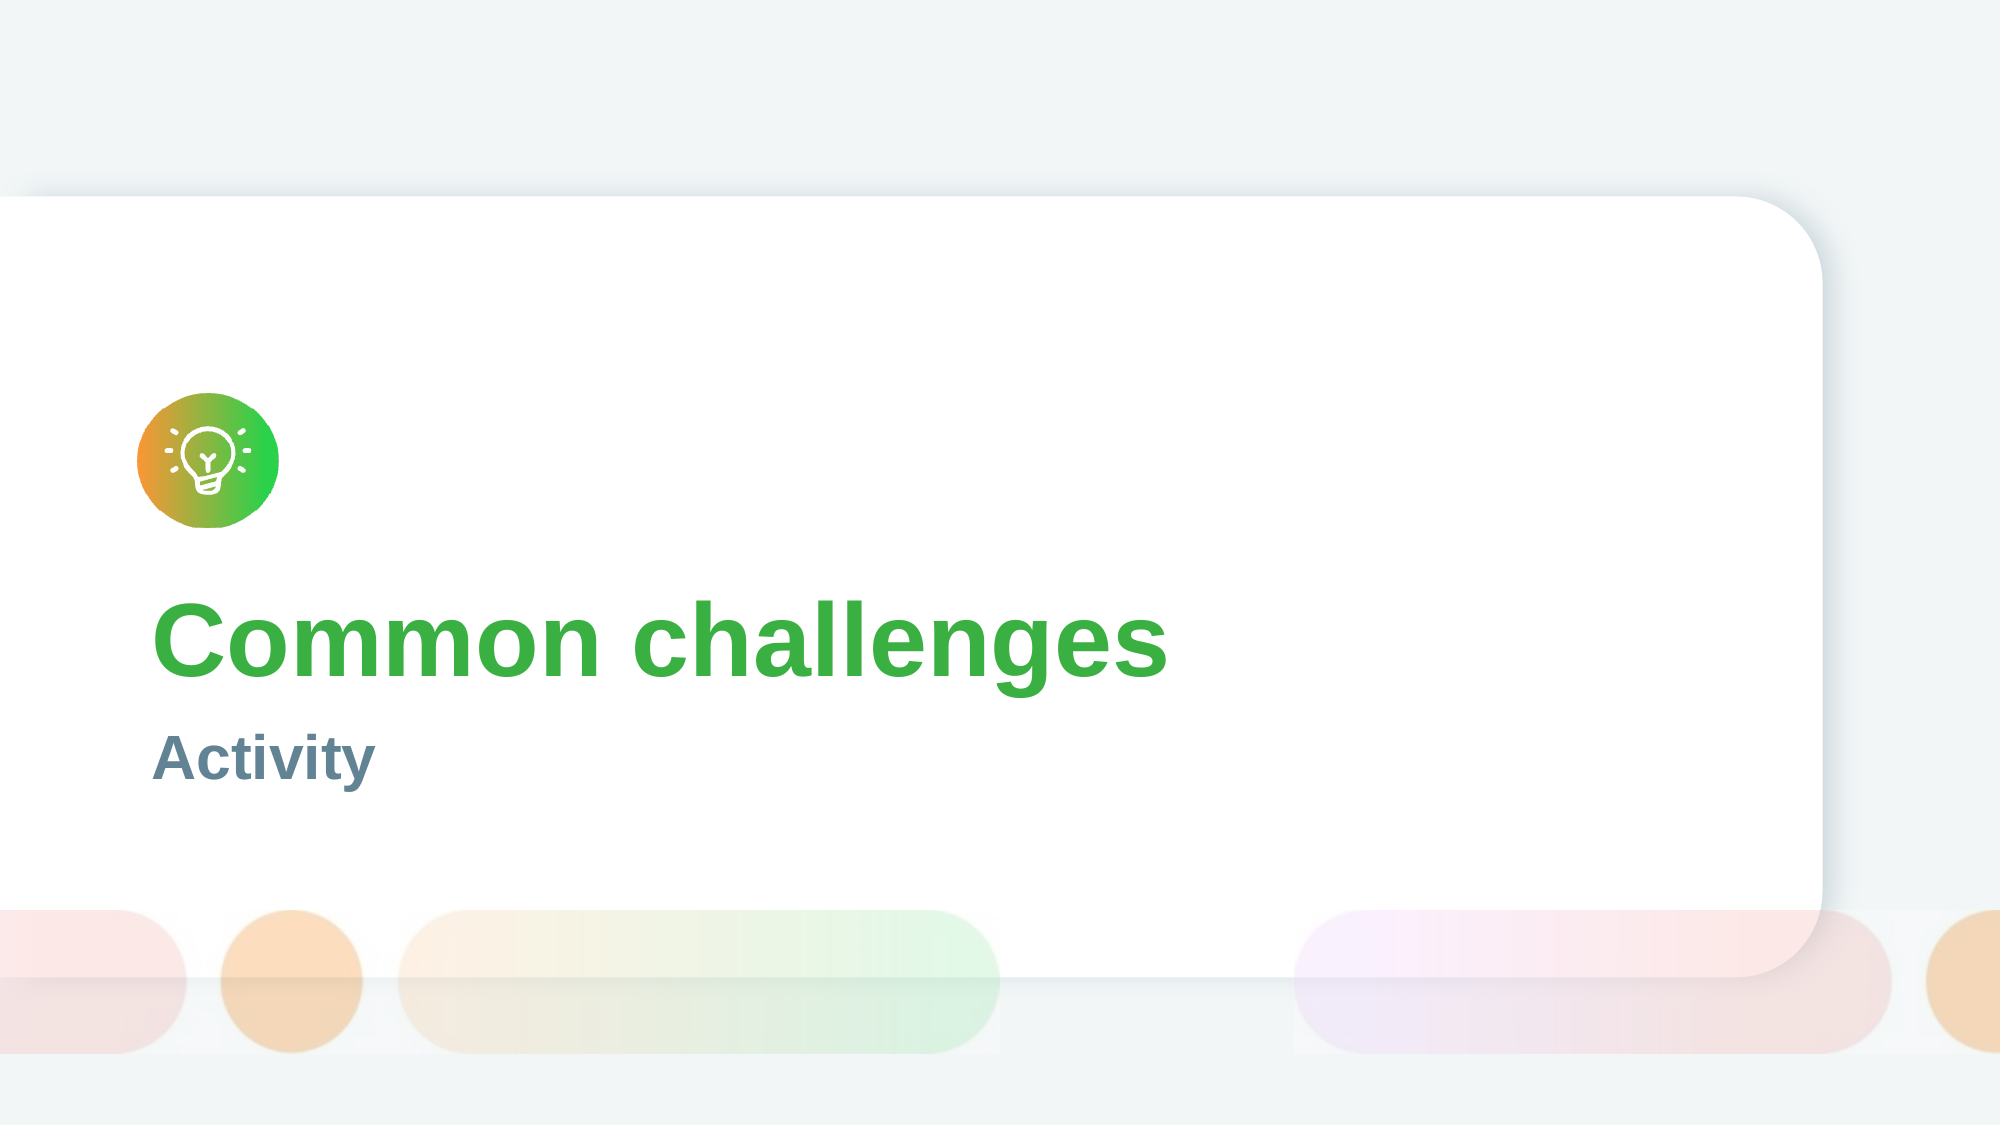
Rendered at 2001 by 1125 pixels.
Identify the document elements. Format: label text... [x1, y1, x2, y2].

picture [136, 392, 279, 528]
list Activity [136, 717, 1729, 871]
title Common challenges [136, 352, 1729, 705]
